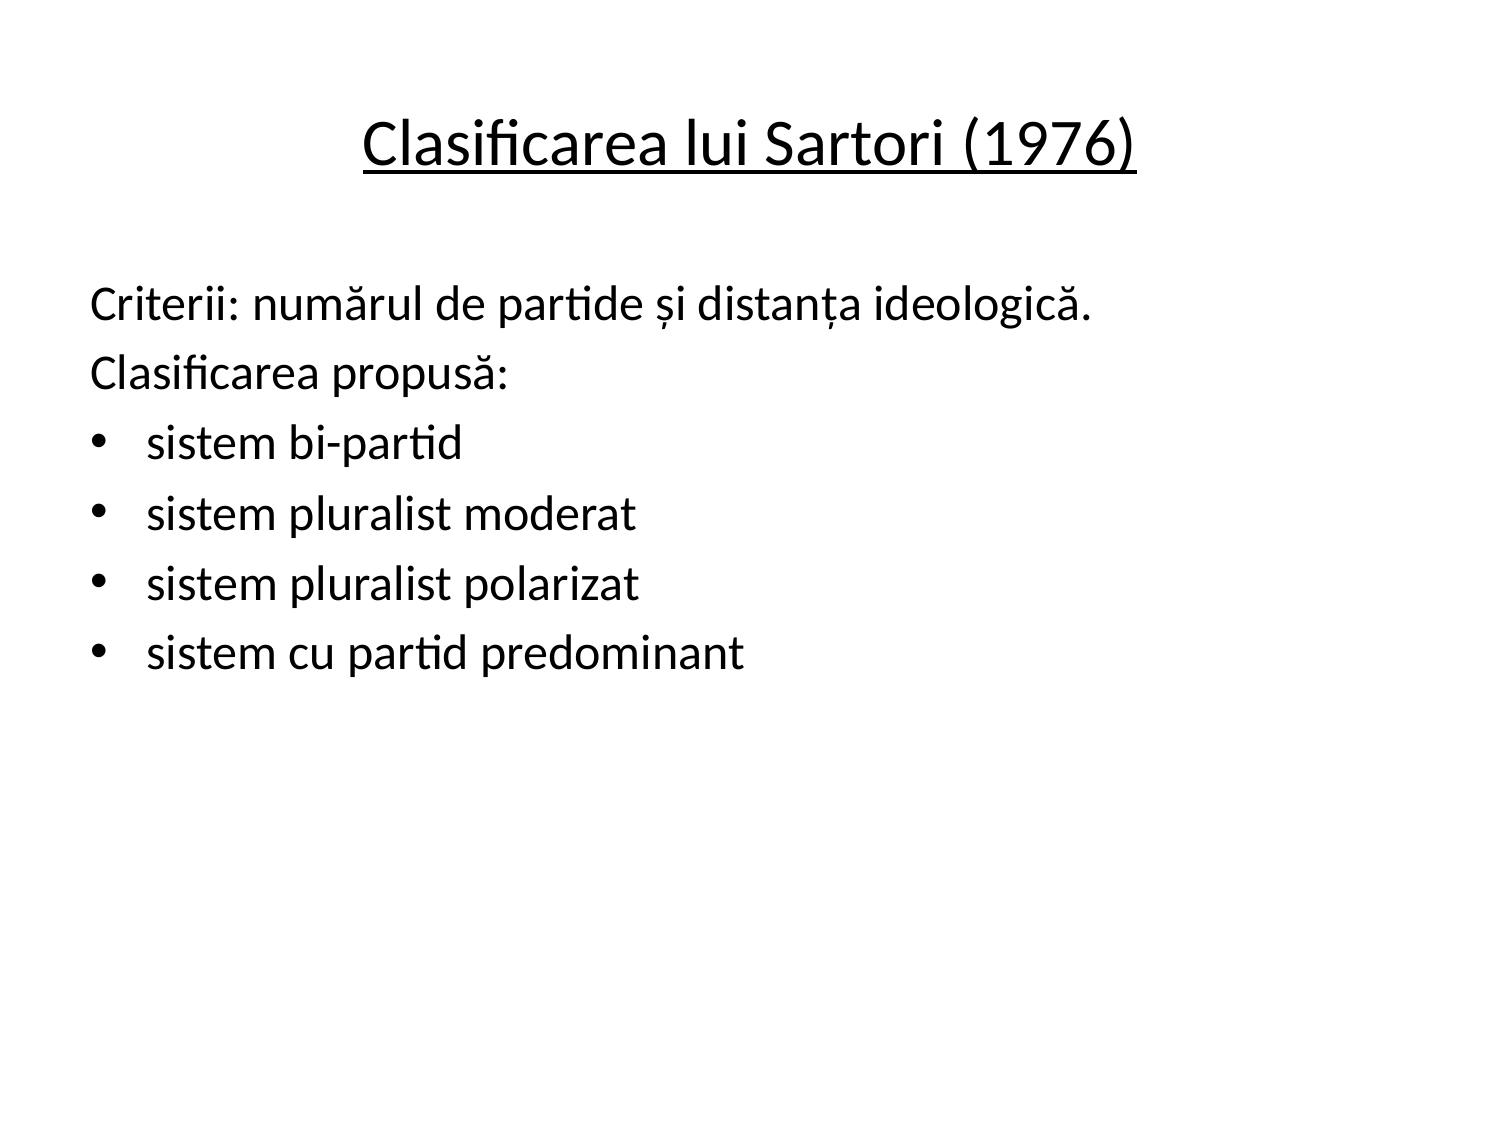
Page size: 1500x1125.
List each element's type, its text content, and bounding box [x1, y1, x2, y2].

title Clasificarea lui Sartori (1976) [75, 45, 1425, 233]
list Criterii: numărul de partide și distanța ideologică. Clasificarea propusă: sistem bi-partid sistem pluralist moderat sistem pluralist polarizat sistem cu partid predominant [75, 262, 1425, 1005]
